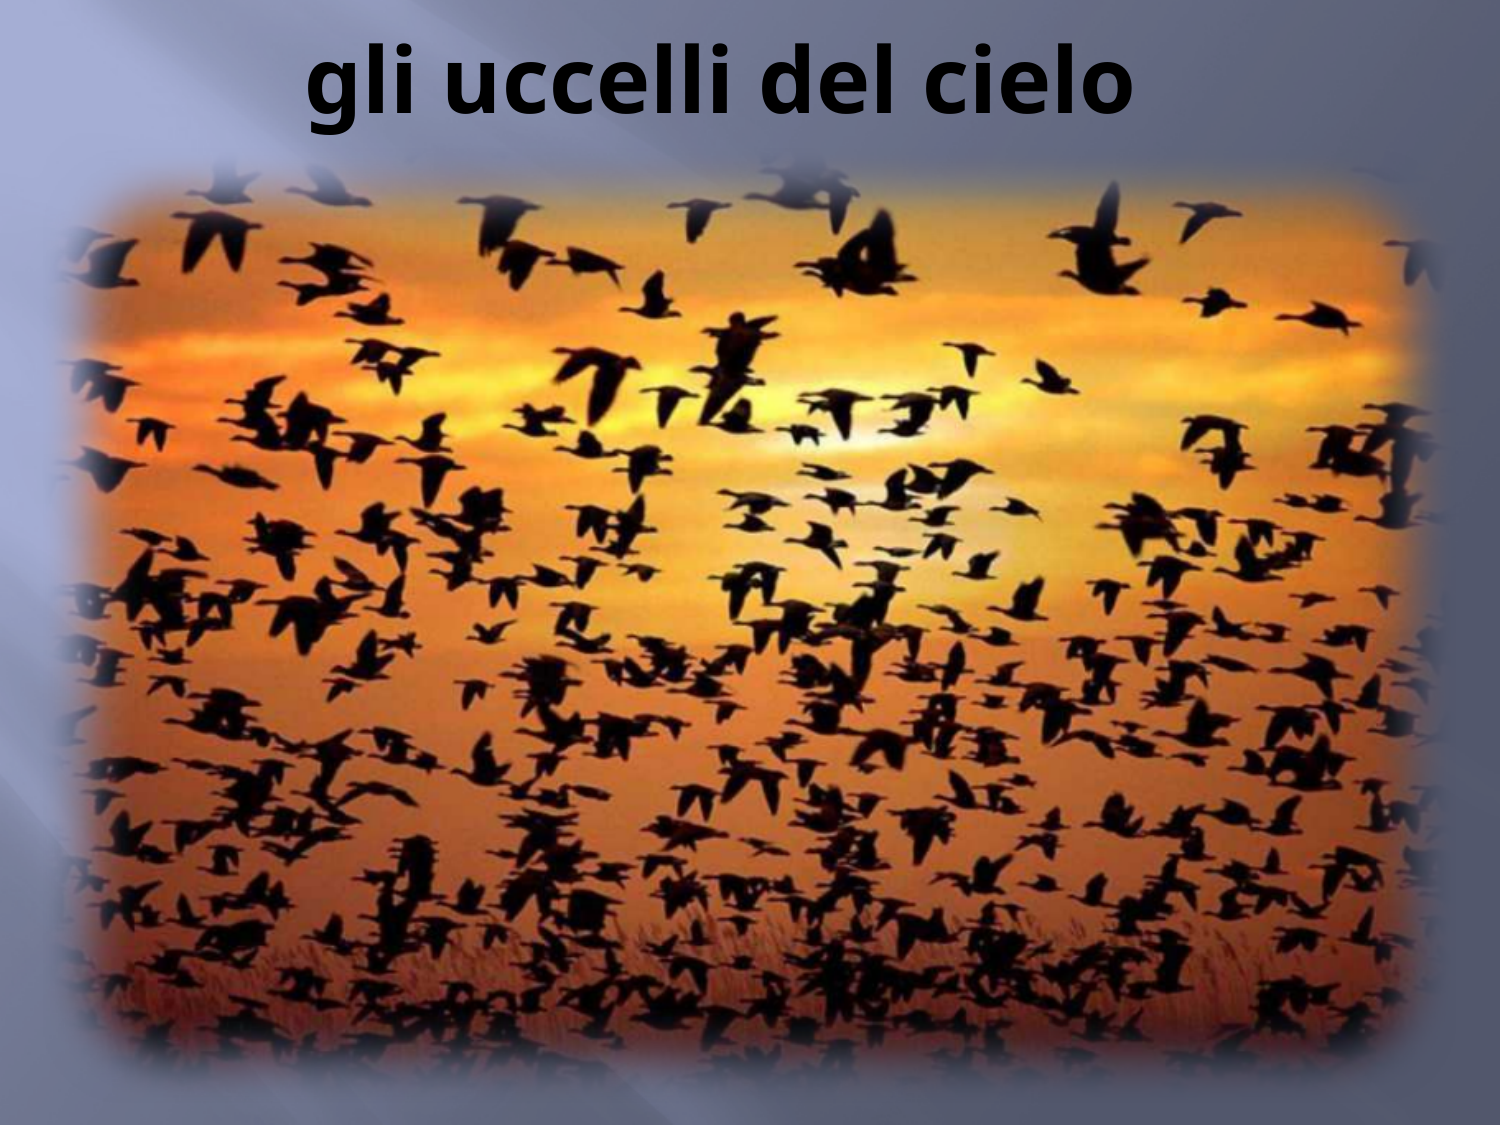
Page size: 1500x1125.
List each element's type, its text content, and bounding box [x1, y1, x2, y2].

text_box gli uccelli del cielo [53, 14, 1388, 140]
picture [41, 148, 1459, 1107]
